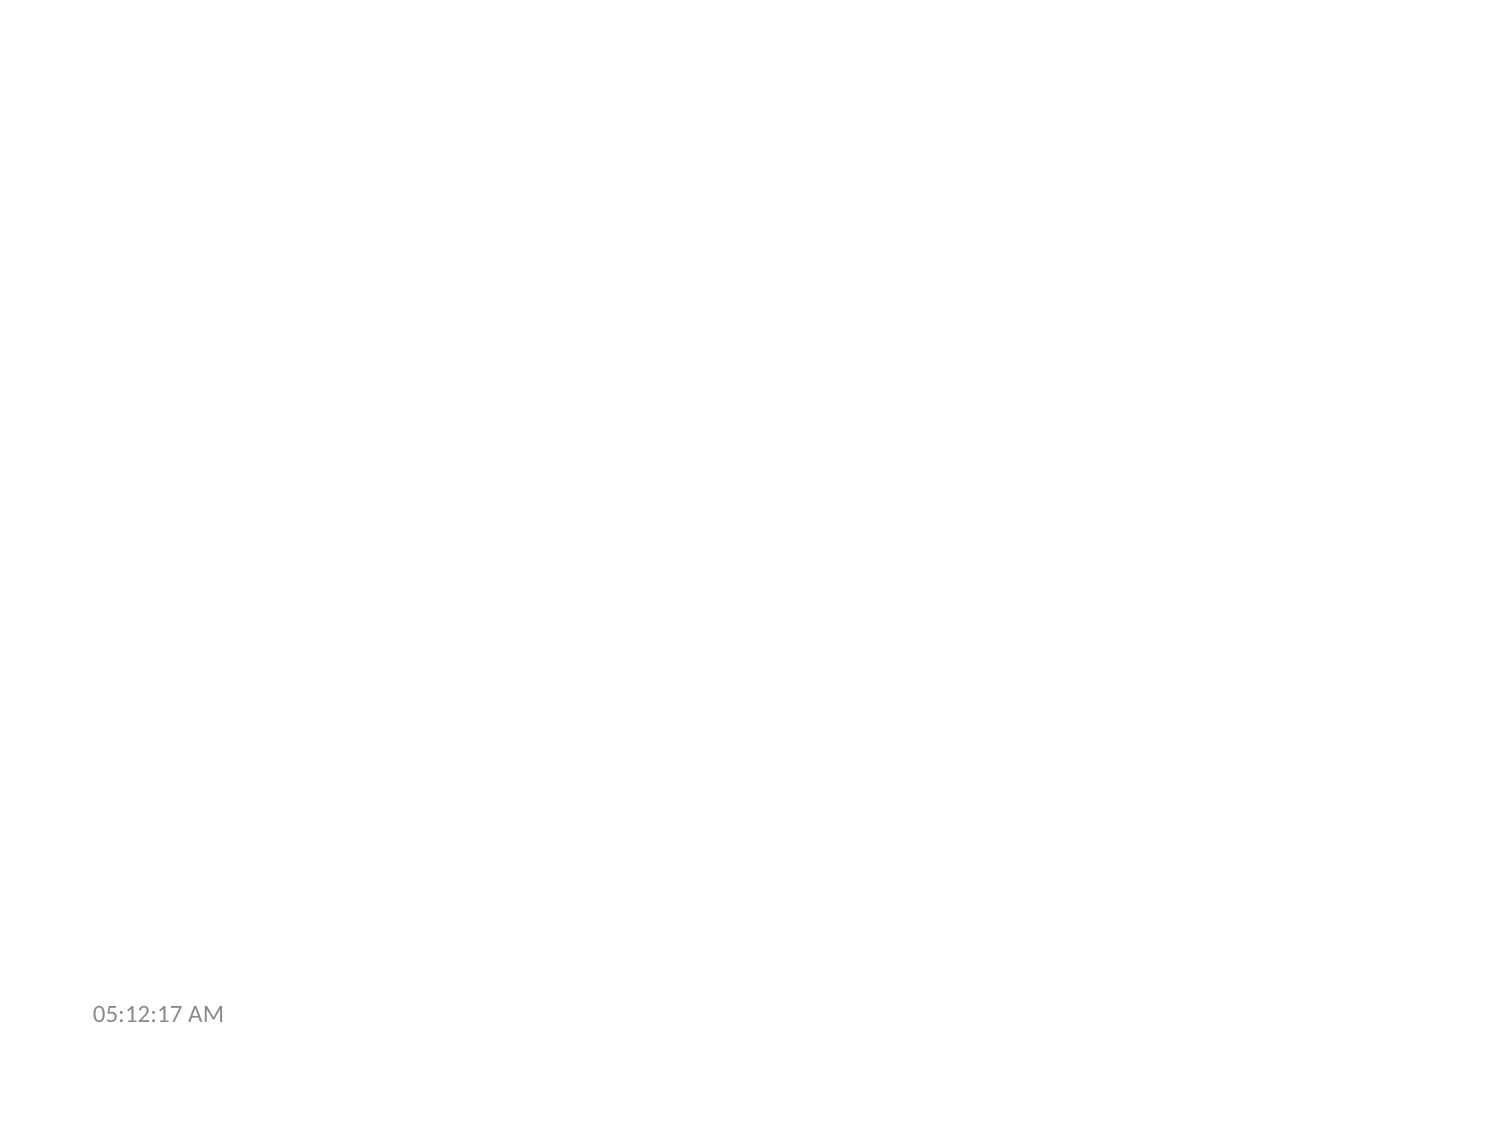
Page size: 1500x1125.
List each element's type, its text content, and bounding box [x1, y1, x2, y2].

text_box 3:35:09 PM [77, 982, 428, 1043]
